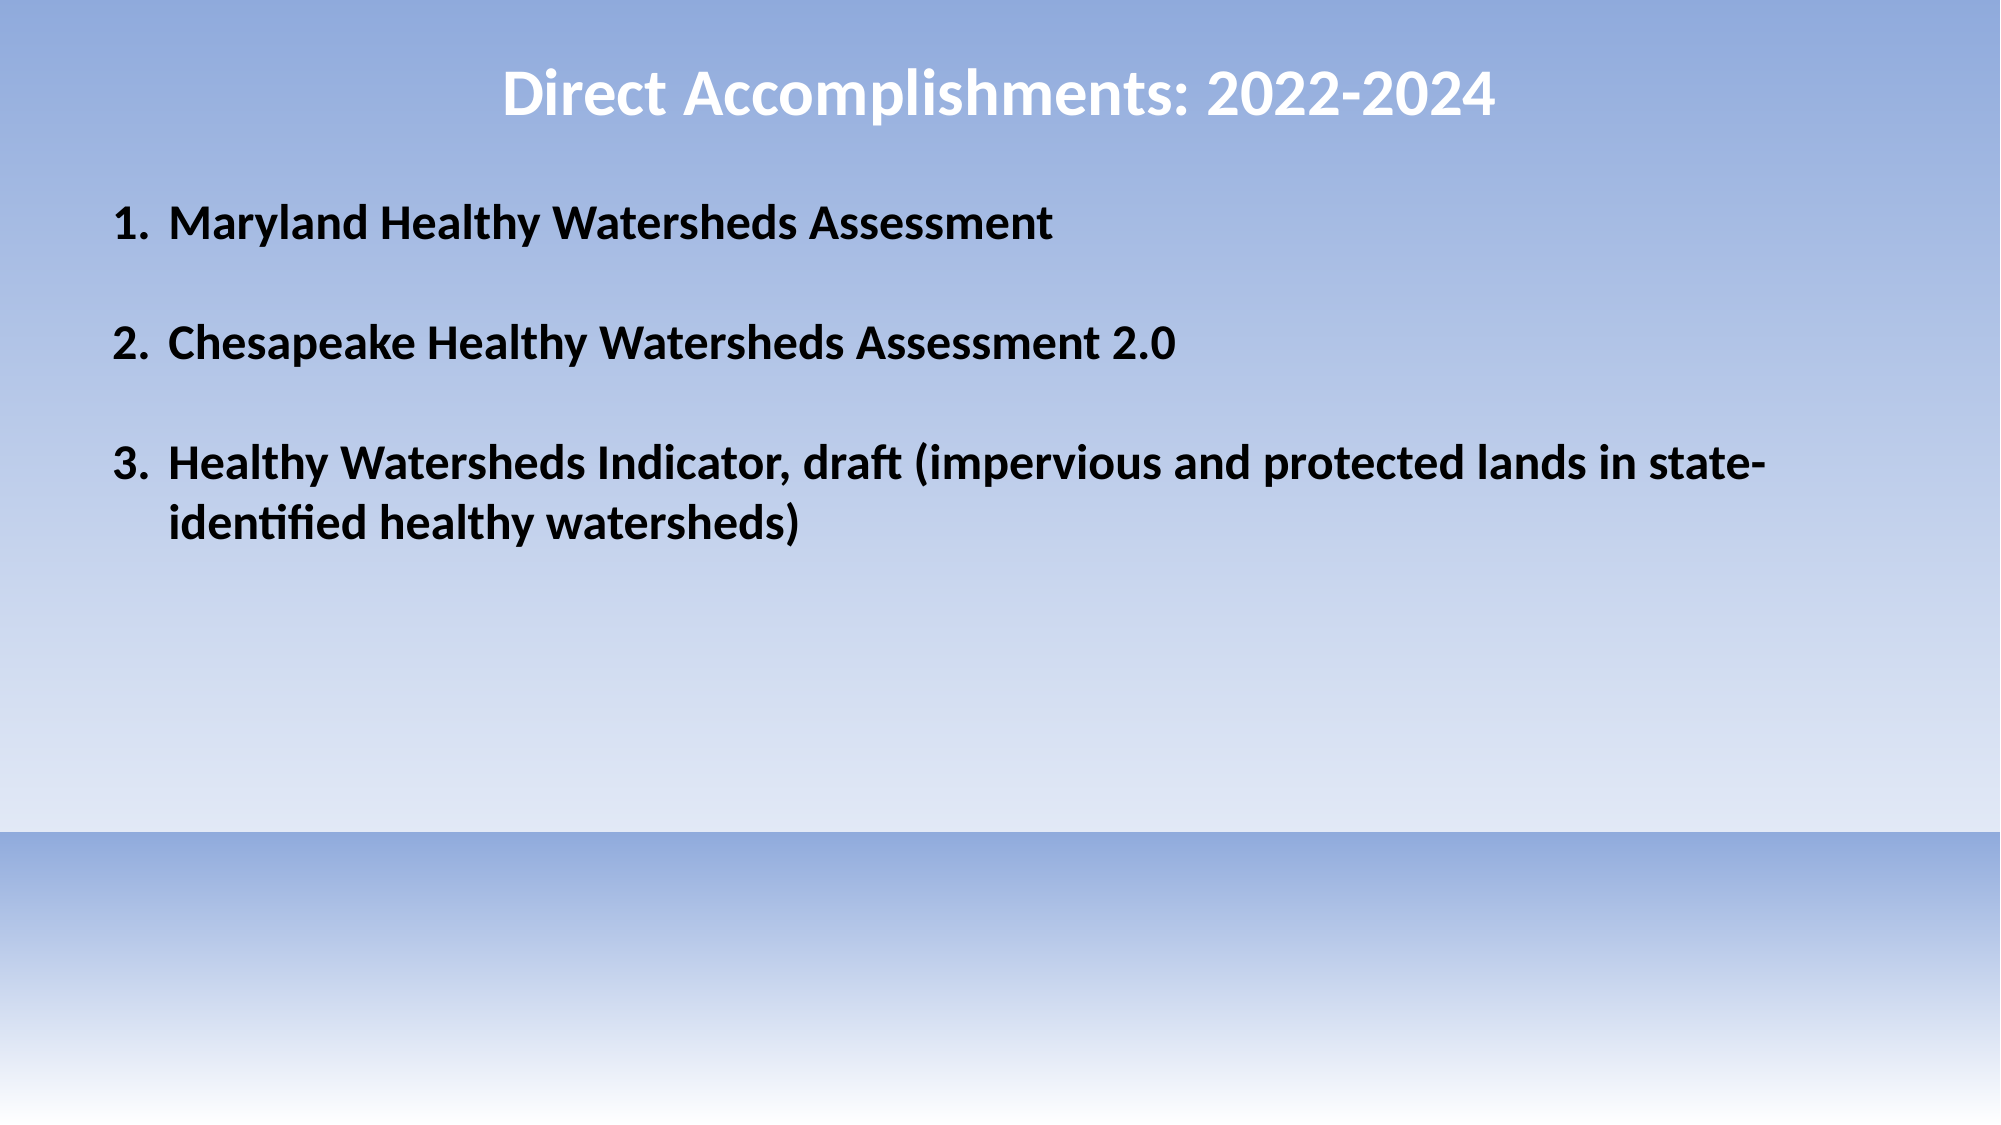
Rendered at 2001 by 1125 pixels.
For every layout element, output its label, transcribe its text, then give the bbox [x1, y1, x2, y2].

text_box Maryland Healthy Watersheds Assessment Chesapeake Healthy Watersheds Assessment 2.0 Healthy Watersheds Indicator, draft (impervious and protected lands in state-identified healthy watersheds) [97, 182, 1856, 617]
text_box [0, 832, 2000, 1125]
text_box Direct Accomplishments: 2022-2024 [487, 41, 1513, 136]
